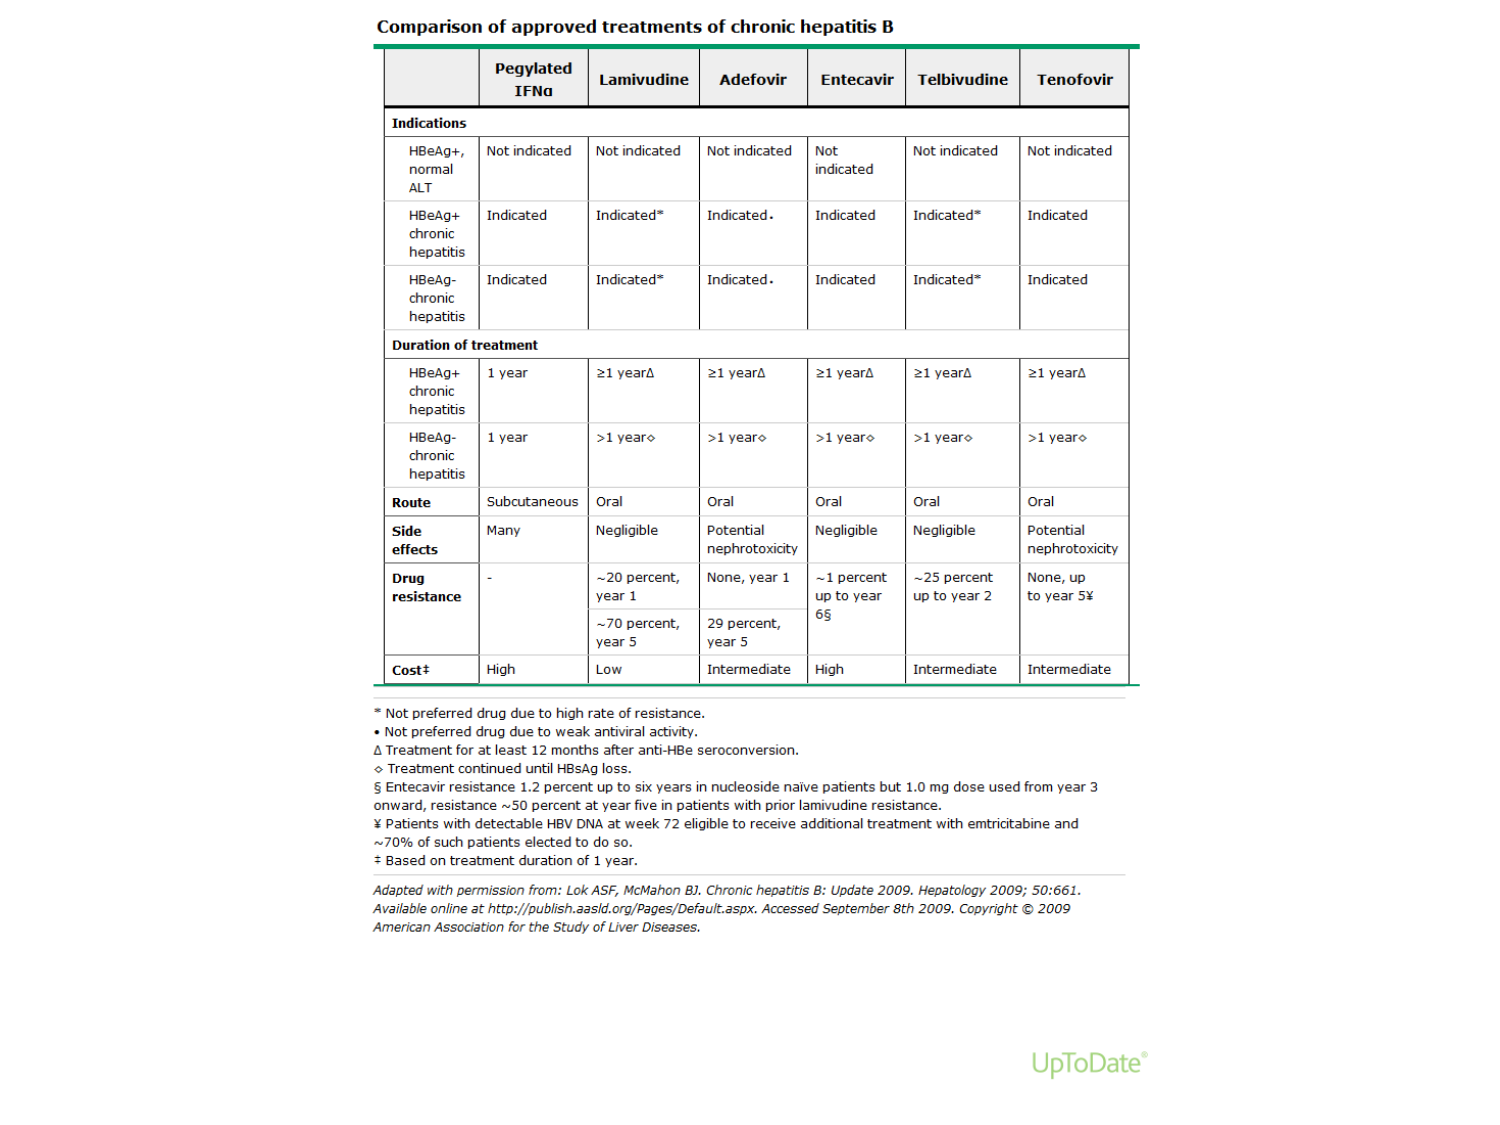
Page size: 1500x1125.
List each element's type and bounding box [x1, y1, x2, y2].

picture [347, 0, 1153, 1084]
